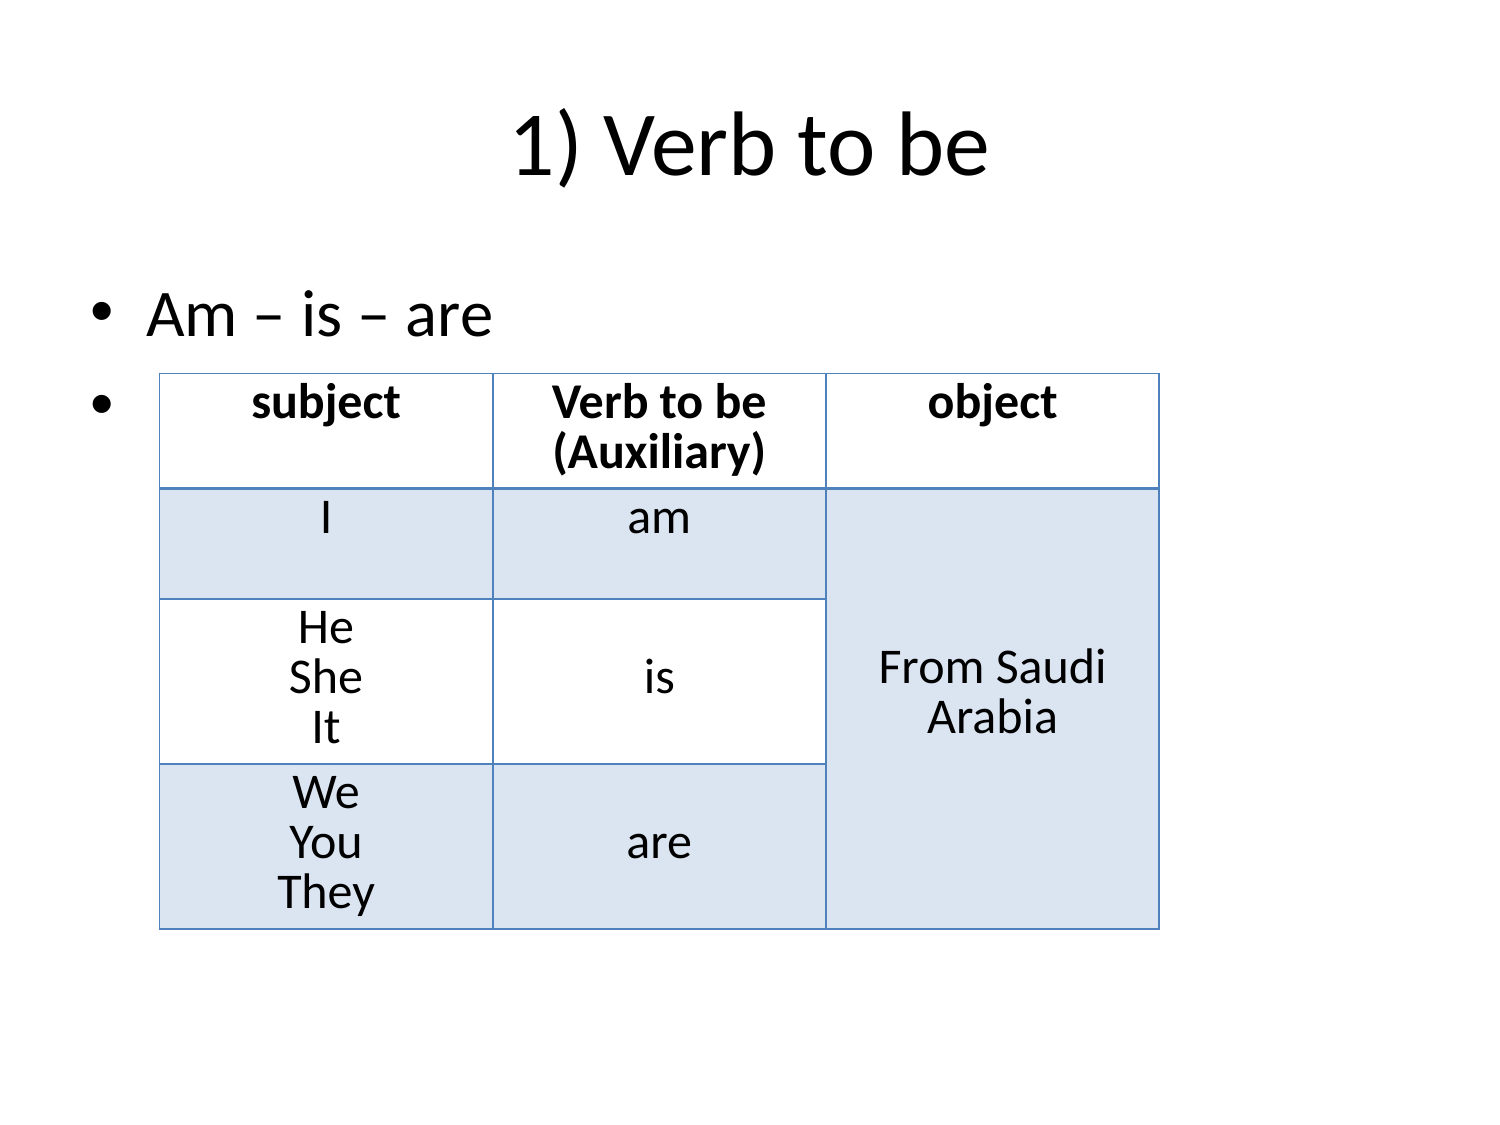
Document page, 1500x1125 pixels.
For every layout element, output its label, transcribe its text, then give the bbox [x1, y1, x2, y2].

table_header Verb to be (Auxiliary) [494, 374, 825, 487]
table_cell am [494, 490, 825, 598]
table_cell We You They [160, 765, 492, 928]
table_header subject [160, 374, 492, 487]
list Am – is – are [75, 262, 1425, 1005]
title 1) Verb to be [75, 45, 1425, 233]
table_header object [827, 374, 1158, 487]
table_cell He She It [160, 600, 492, 763]
table_cell I [160, 490, 492, 598]
table_cell are [494, 765, 825, 928]
table_cell From Saudi Arabia [827, 490, 1158, 928]
table_cell is [494, 600, 825, 763]
